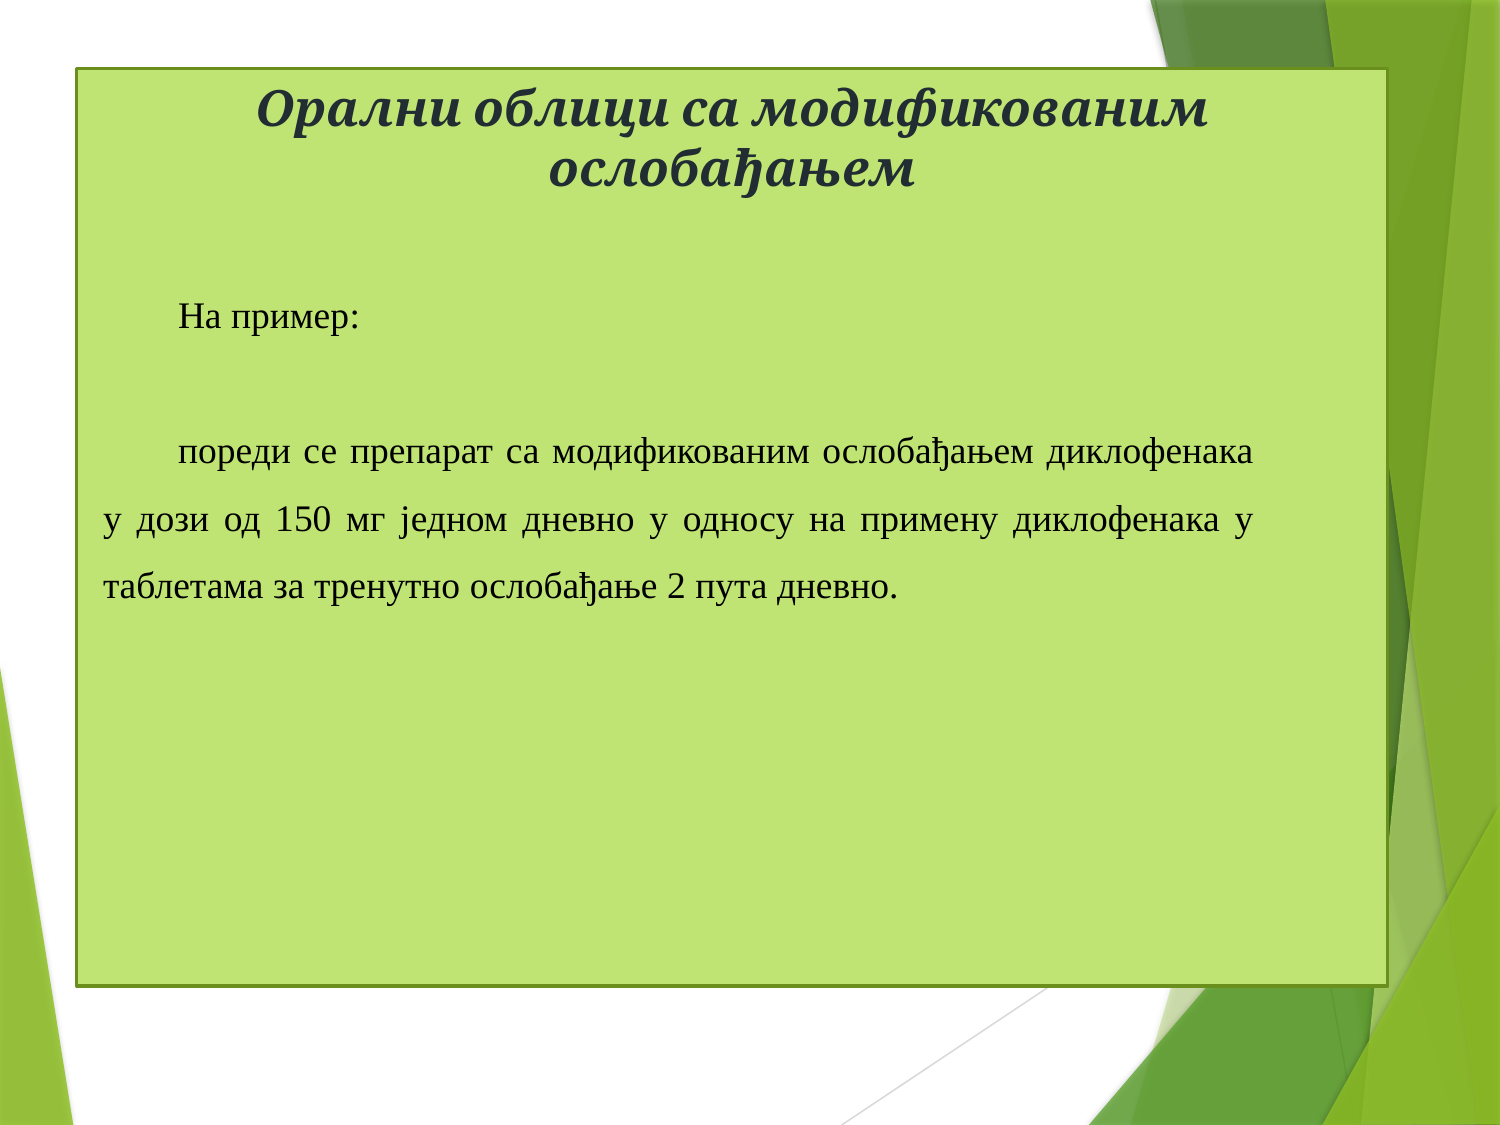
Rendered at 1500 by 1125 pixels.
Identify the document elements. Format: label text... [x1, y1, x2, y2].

text_box На пример: пореди се препарат са модификованим ослобађањем диклофенака у дози од 150 мг једном дневно у односу на примену диклофенака у таблетама за тренутно ослобађање 2 пута дневно. [88, 149, 1270, 817]
list Орални облици са модификованим ослобађањем [75, 67, 1389, 988]
